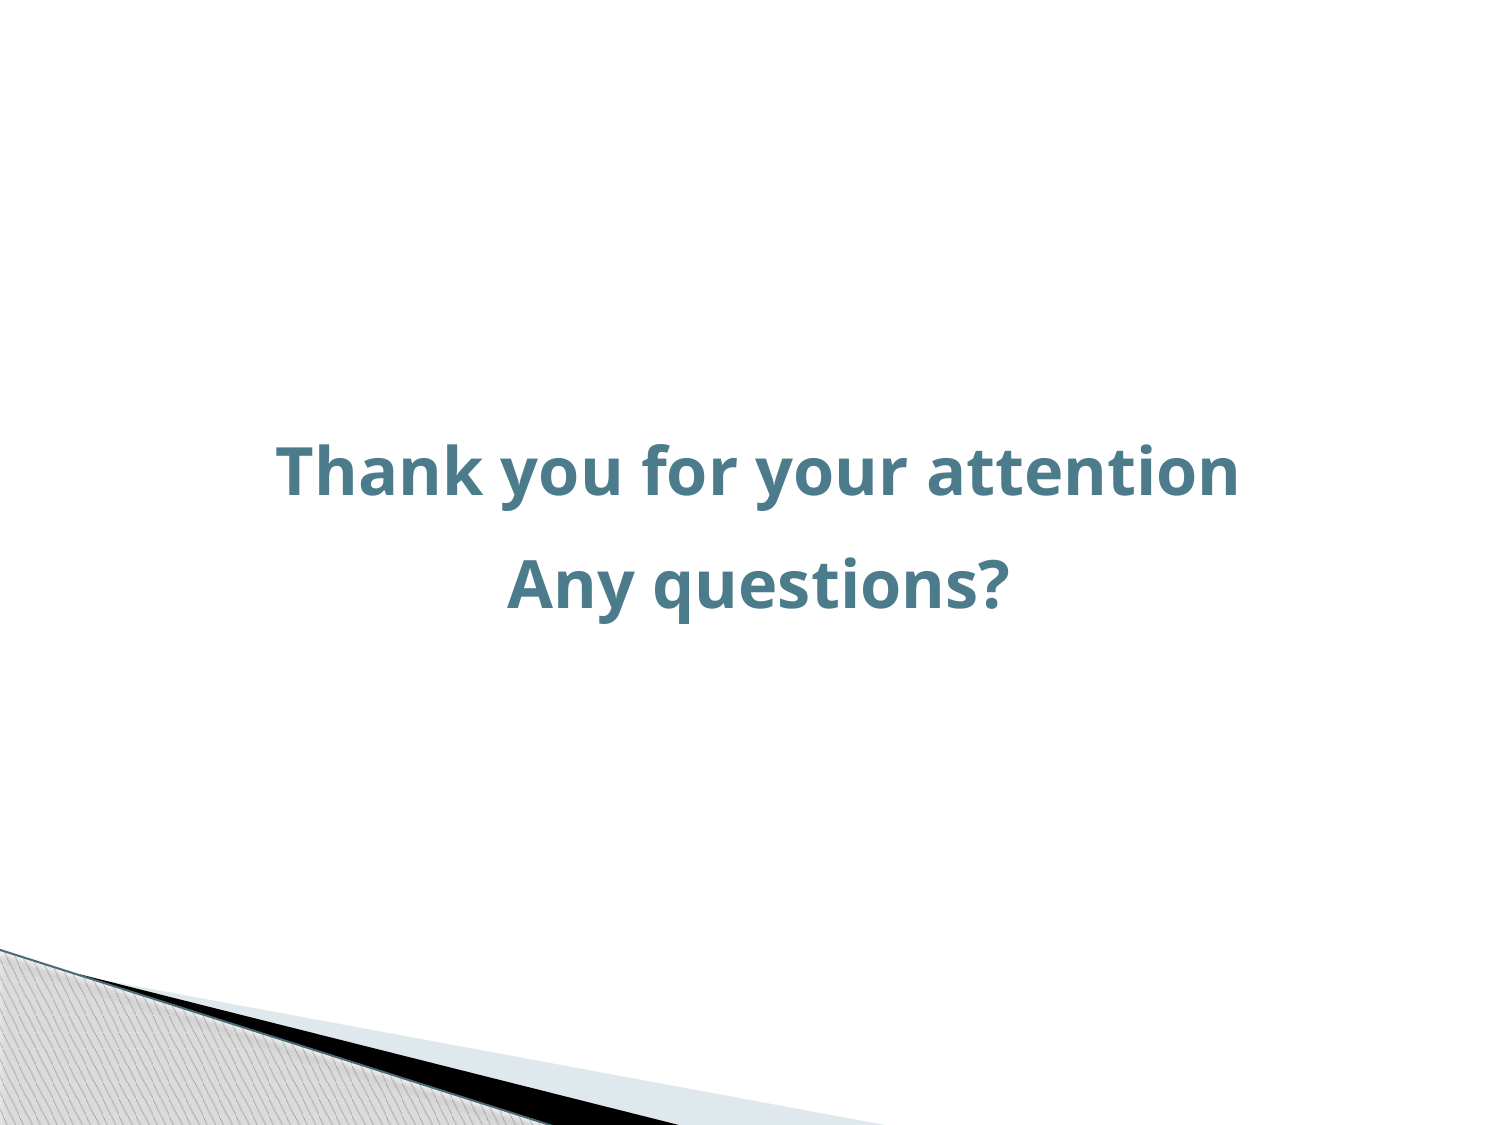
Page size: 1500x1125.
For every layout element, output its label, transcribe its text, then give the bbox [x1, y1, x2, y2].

list Thank you for your attention Any questions? [75, 243, 1425, 986]
